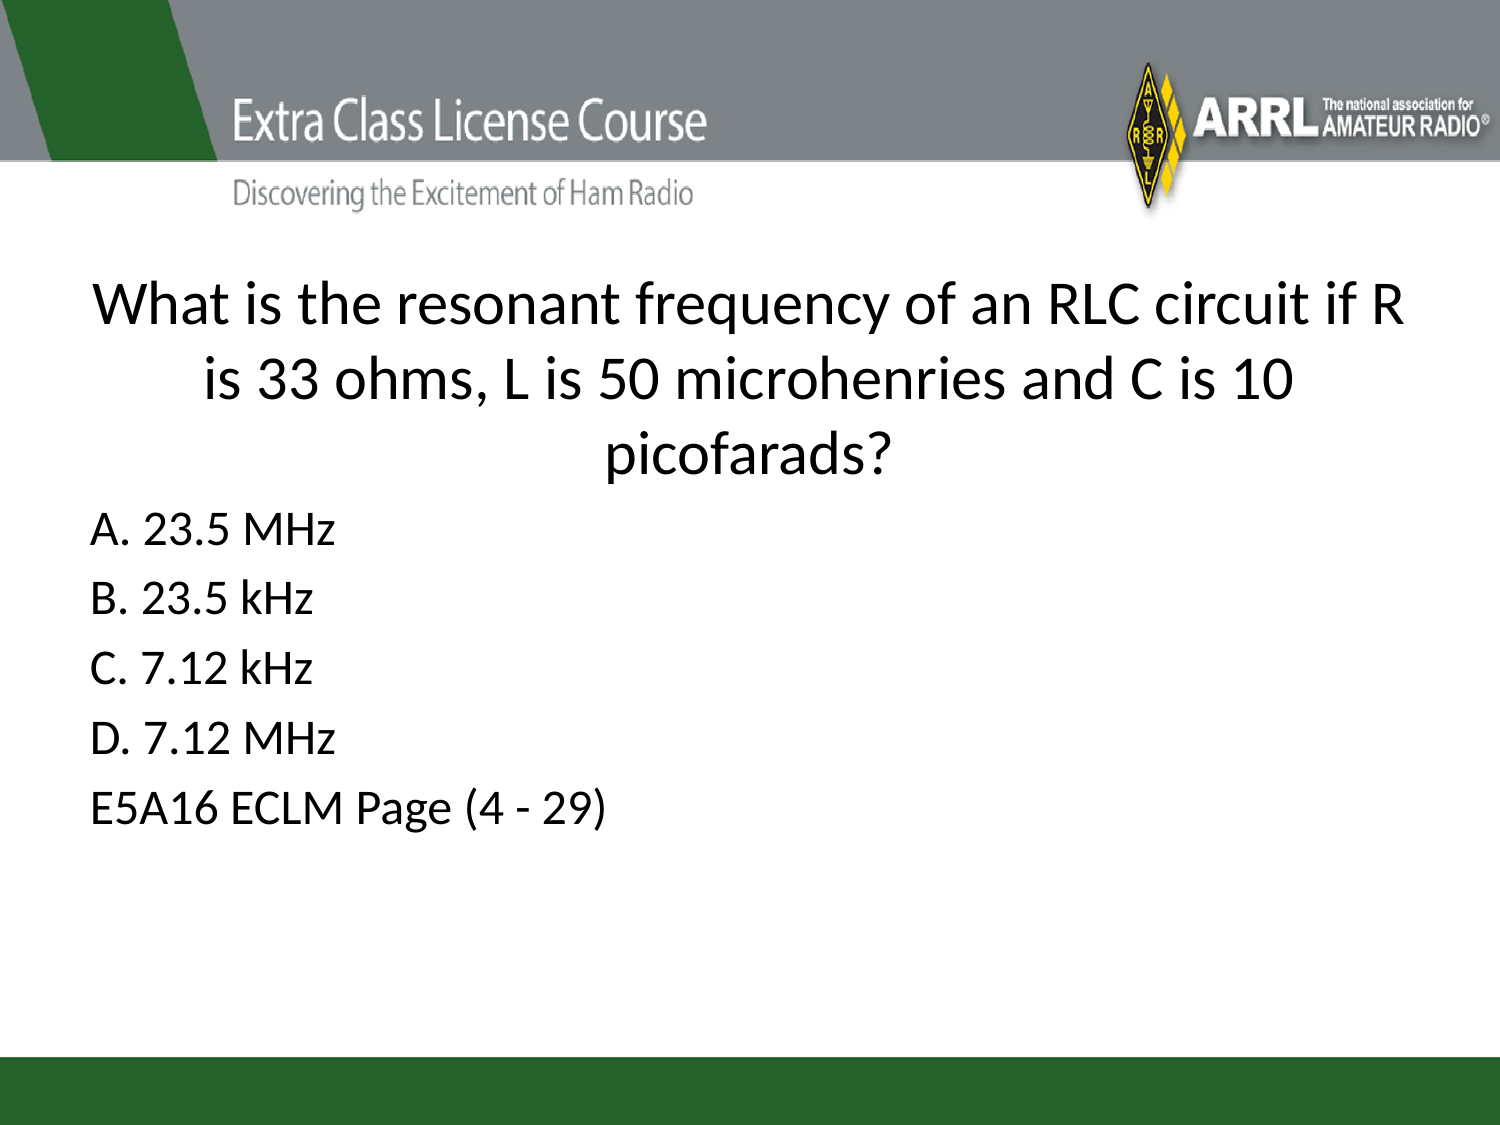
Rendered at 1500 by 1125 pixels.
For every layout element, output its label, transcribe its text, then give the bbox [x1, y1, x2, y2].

list A. 23.5 MHz B. 23.5 kHz C. 7.12 kHz D. 7.12 MHz E5A16 ECLM Page (4 - 29) [75, 487, 1425, 1005]
picture [0, 0, 1500, 1125]
title What is the resonant frequency of an RLC circuit if R is 33 ohms, L is 50 microhenries and C is 10 picofarads? [75, 254, 1425, 435]
